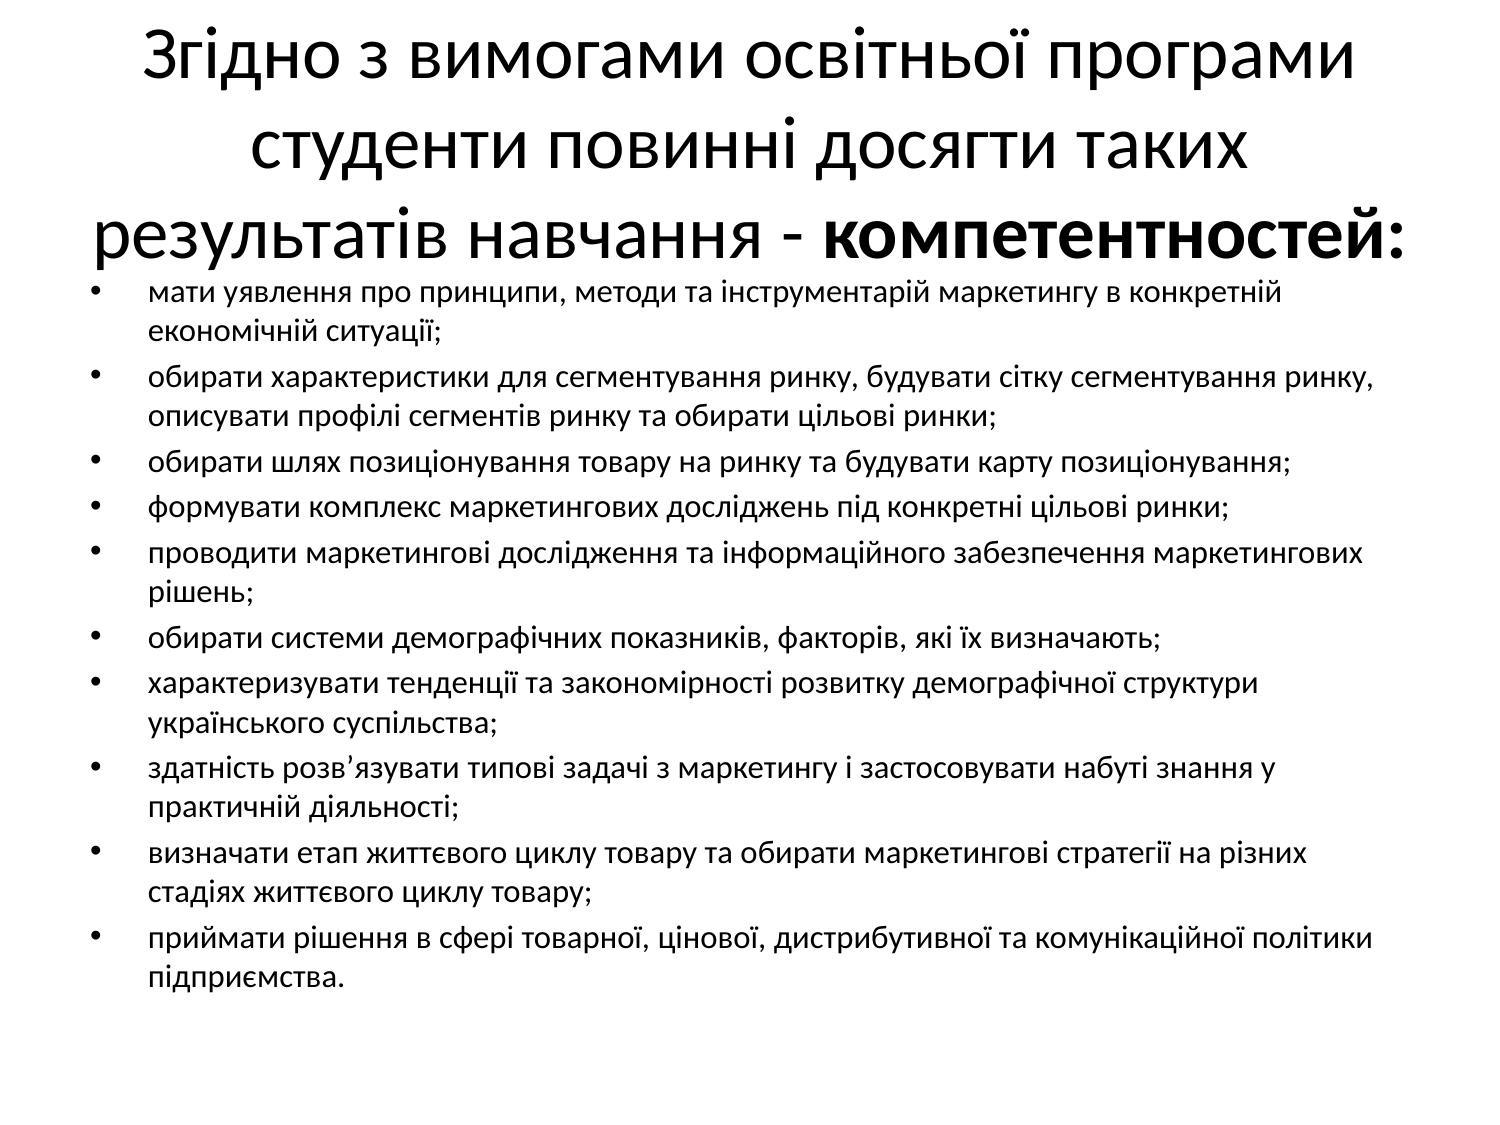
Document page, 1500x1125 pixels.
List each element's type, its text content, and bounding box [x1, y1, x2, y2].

list мати уявлення про принципи, методи та інструментарій маркетингу в конкретній економічній ситуації; обирати характеристики для сегментування ринку, будувати сітку сегментування ринку, описувати профілі сегментів ринку та обирати цільові ринки; обирати шлях позиціонування товару на ринку та будувати карту позиціонування; формувати комплекс маркетингових досліджень під конкретні цільові ринки; проводити маркетингові дослідження та інформаційного забезпечення маркетингових рішень; обирати системи демографічних показників, факторів, які їх визначають; характеризувати тенденції та закономірності розвитку демографічної структури українського суспільства; здатність розв’язувати типові задачі з маркетингу і застосовувати набуті знання у практичній діяльності; визначати етап життєвого циклу товару та обирати маркетингові стратегії на різних стадіях життєвого циклу товару; приймати рішення в сфері товарної, цінової, дистрибутивної та комунікаційної політики підприємства. [75, 262, 1425, 1005]
title Згідно з вимогами освітньої програми студенти повинні досягти таких результатів навчання - компетентностей: [75, 45, 1425, 233]
